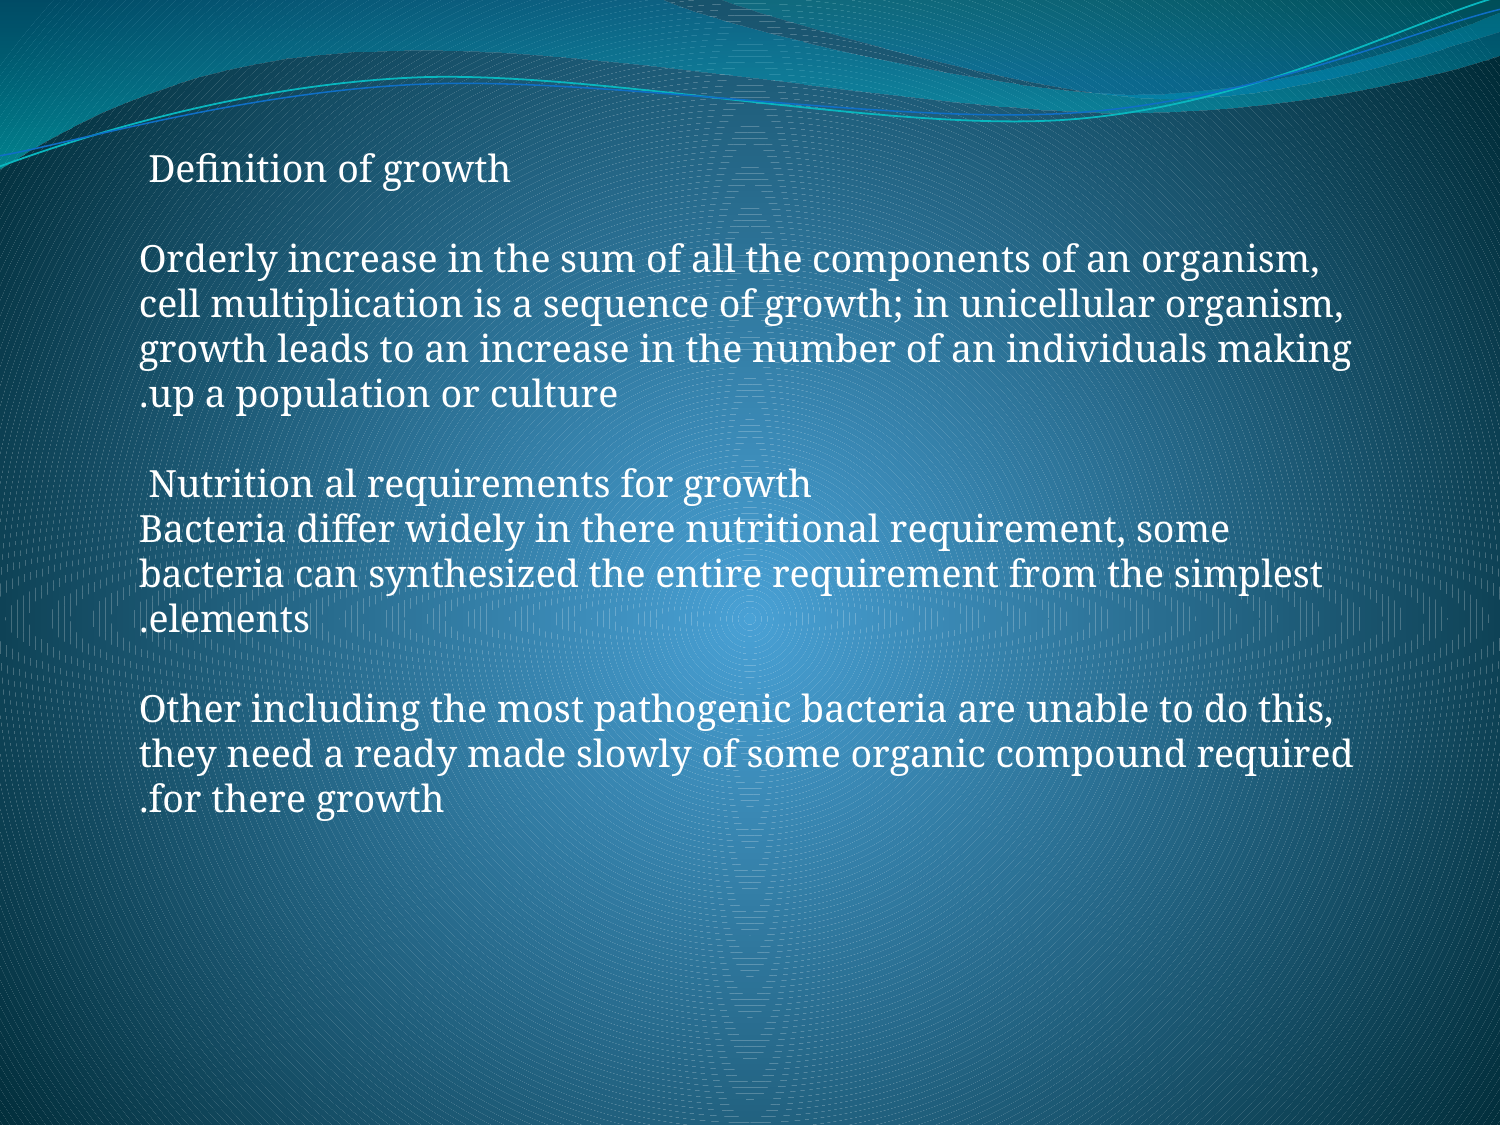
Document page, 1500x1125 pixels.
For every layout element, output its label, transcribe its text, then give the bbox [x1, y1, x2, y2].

text_box Definition of growth Orderly increase in the sum of all the components of an organism, cell multiplication is a sequence of growth; in unicellular organism, growth leads to an increase in the number of an individuals making up a population or culture. Nutrition al requirements for growth Bacteria differ widely in there nutritional requirement, some bacteria can synthesized the entire requirement from the simplest elements. Other including the most pathogenic bacteria are unable to do this, they need a ready made slowly of some organic compound required for there growth. [123, 137, 1400, 872]
